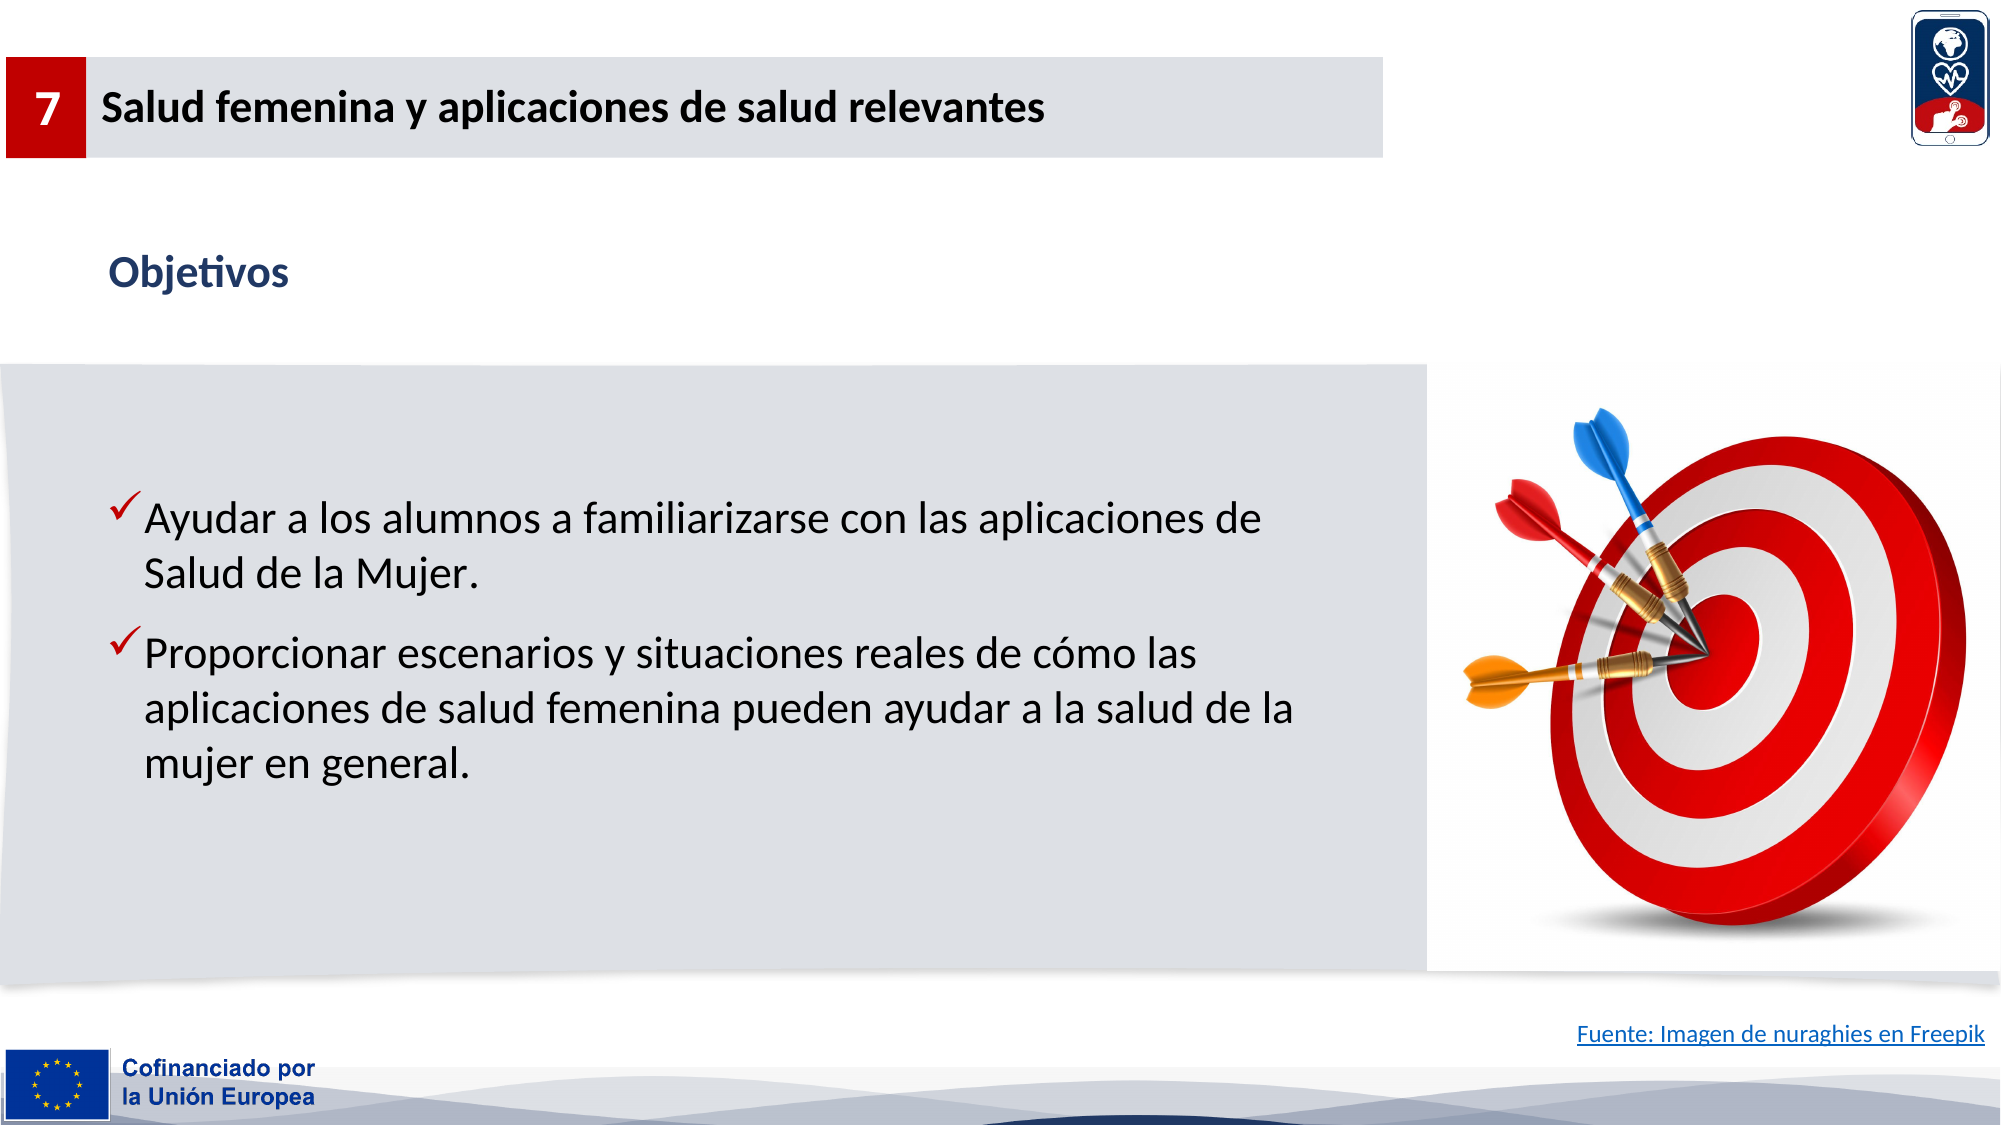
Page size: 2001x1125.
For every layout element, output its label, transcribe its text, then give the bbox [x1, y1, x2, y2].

text_box [5, 56, 87, 159]
text_box Fuente: Imagen de nuraghies en Freepik [1363, 1009, 2000, 1055]
text_box 7 [20, 71, 89, 142]
picture [1427, 362, 2000, 971]
text_box Salud femenina y aplicaciones de salud relevantes [86, 57, 1383, 158]
picture [1911, 10, 1990, 146]
list Ayudar a los alumnos a familiarizarse con las aplicaciones de Salud de la Mujer. Proporcionar escenarios y situaciones reales de cómo las aplicaciones de salud femenina pueden ayudar a la salud de la mujer en general. [91, 480, 1383, 986]
title Objetivos [93, 221, 1819, 324]
picture [0, 1044, 2001, 1125]
